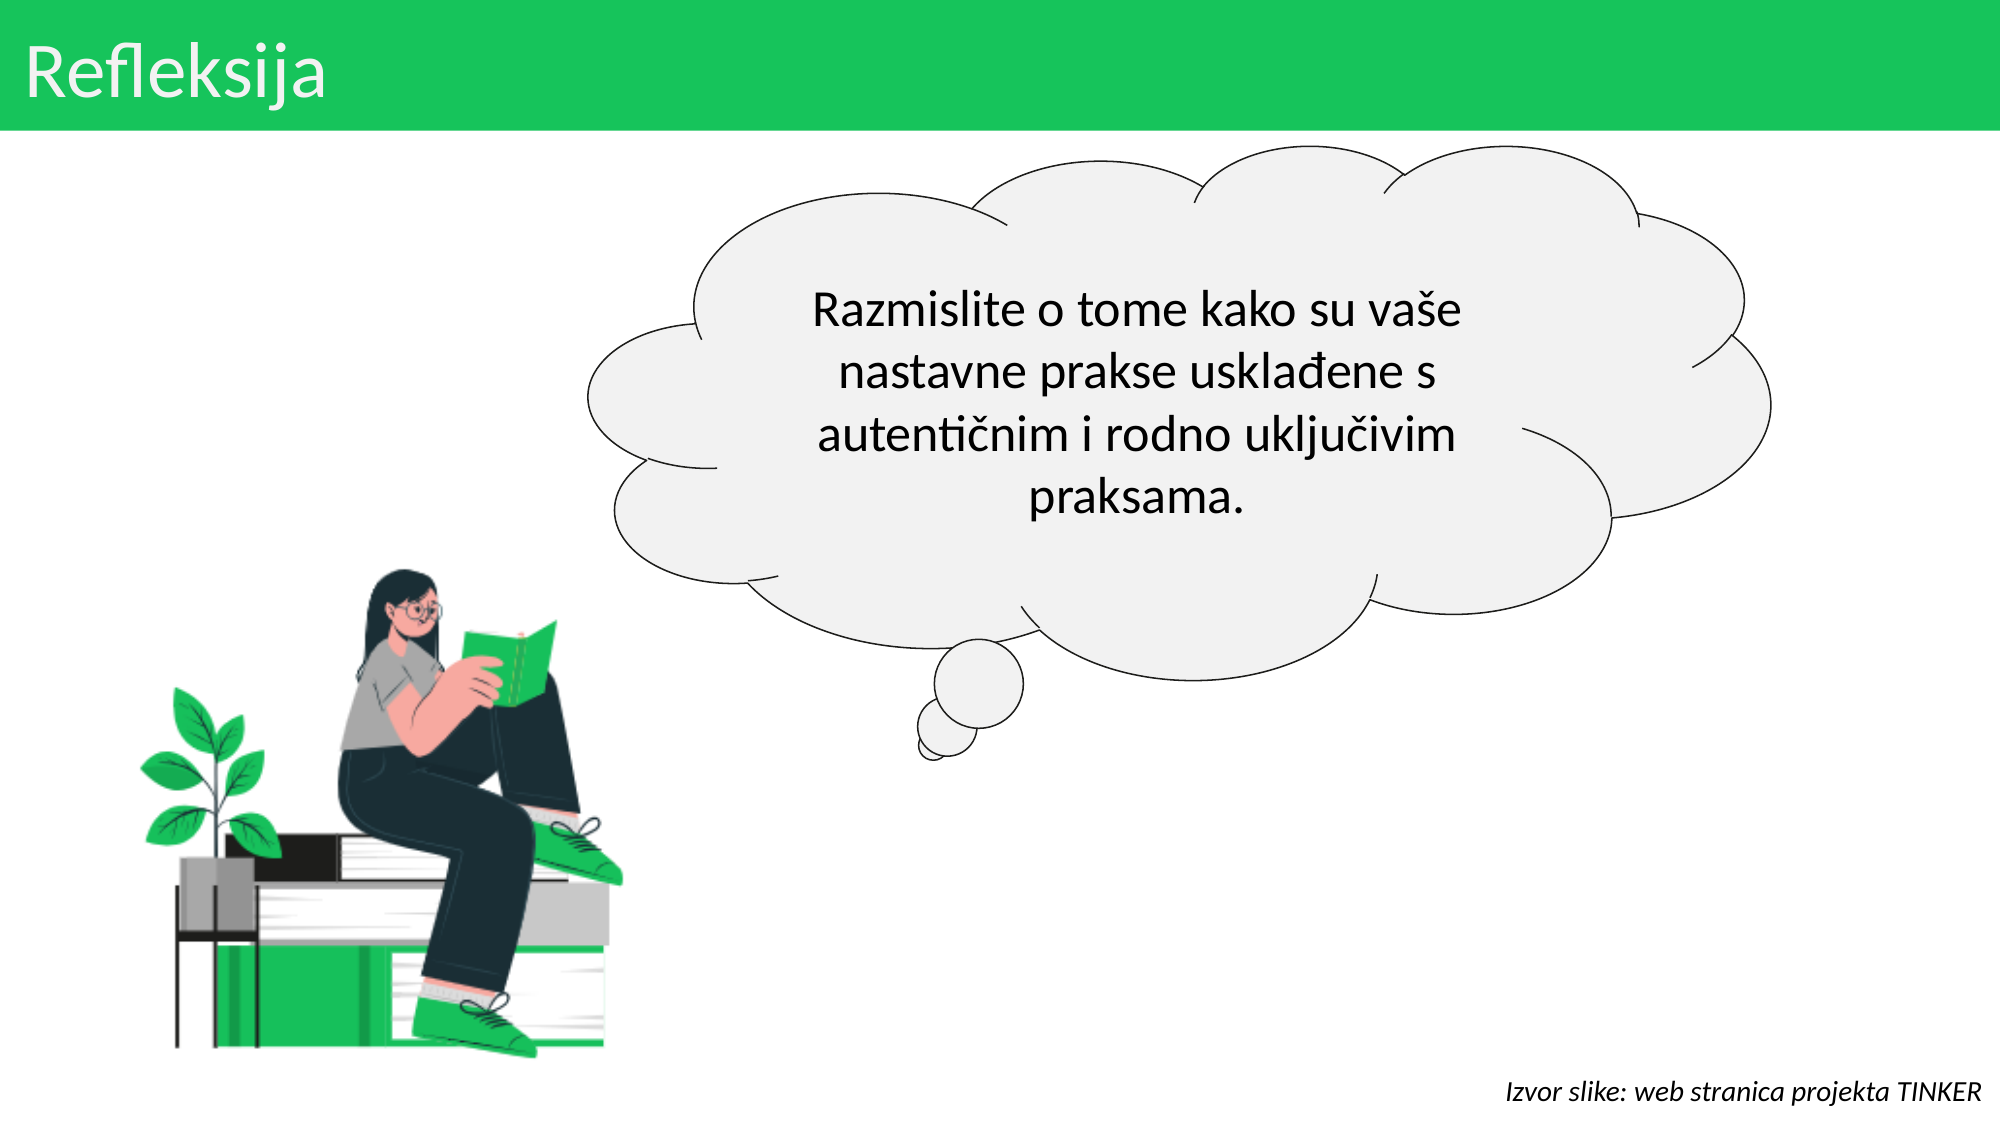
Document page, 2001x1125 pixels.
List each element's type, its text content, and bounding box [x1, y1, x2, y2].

title Refleksija [16, 13, 1976, 131]
text_box [16, 144, 1976, 1108]
picture [135, 562, 634, 1072]
text_box Razmislite o tome kako su vaše nastavne prakse usklađene s autentičnim i rodno uključivim praksama. [587, 146, 1771, 761]
text_box Izvor slike: web stranica projekta TINKER [1487, 1057, 2000, 1114]
